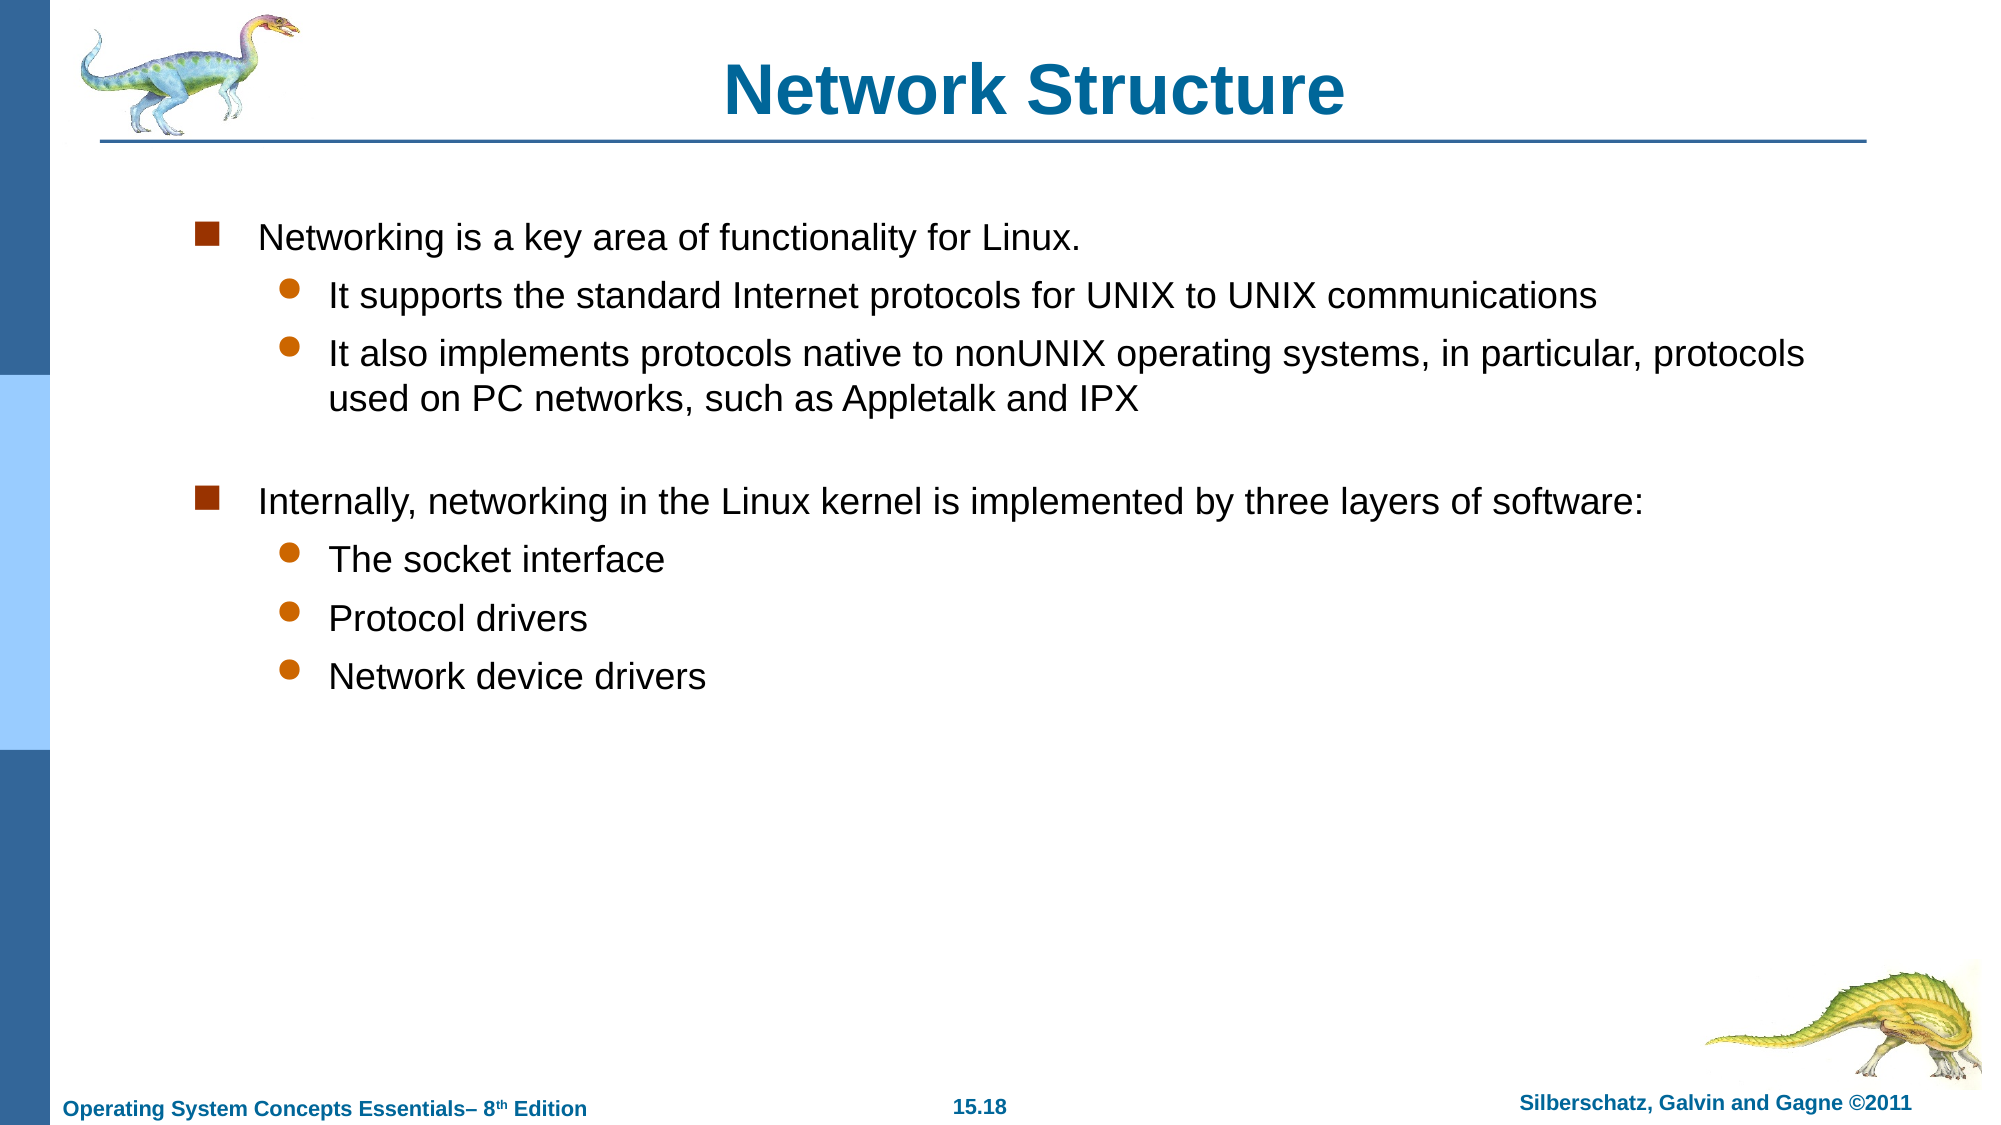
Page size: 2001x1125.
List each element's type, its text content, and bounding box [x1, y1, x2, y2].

title Network Structure [170, 45, 1900, 141]
list Networking is a key area of functionality for Linux. It supports the standard Internet protocols for UNIX to UNIX communications It also implements protocols native to nonUNIX operating systems, in particular, protocols used on PC networks, such as Appletalk and IPX Internally, networking in the Linux kernel is implemented by three layers of software: The socket interface Protocol drivers Network device drivers [176, 202, 1834, 946]
picture [1700, 959, 1982, 1090]
picture [62, 0, 324, 149]
